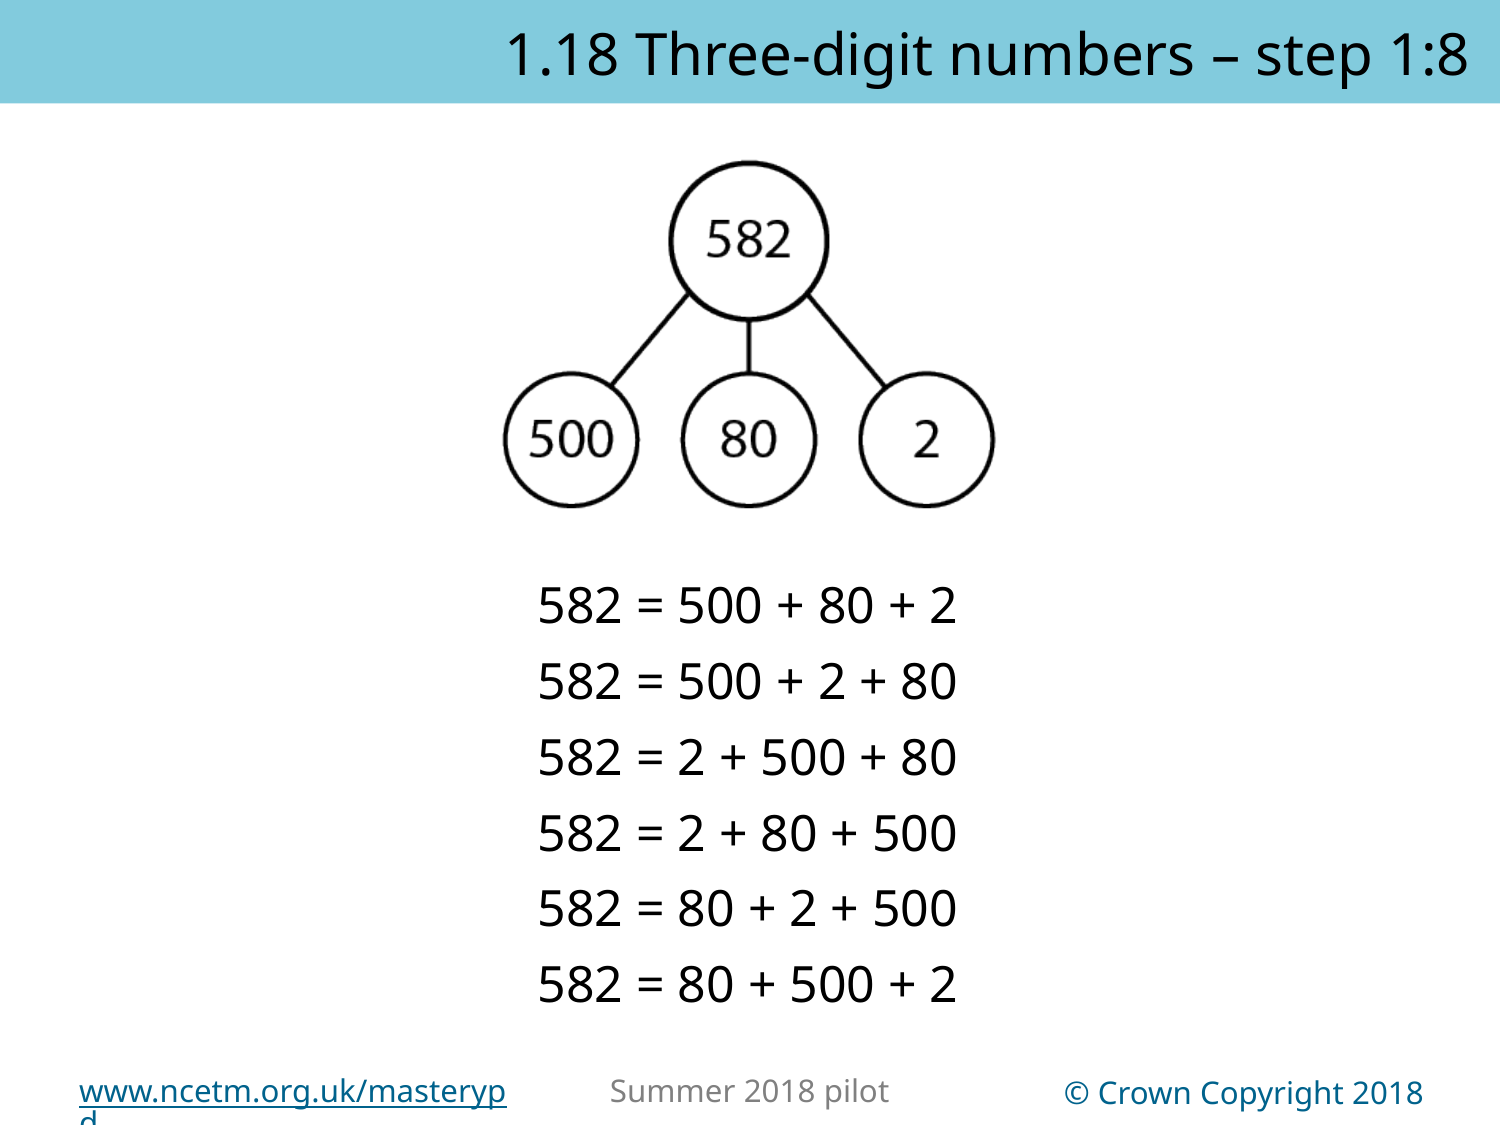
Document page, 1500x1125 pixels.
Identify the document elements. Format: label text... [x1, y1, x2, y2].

picture [95, 139, 1405, 531]
text_box 582 = 2 + 500 + 80 [469, 717, 1040, 793]
text_box 582 = 500 + 2 + 80 [469, 642, 1040, 717]
text_box 582 = 80 + 2 + 500 [469, 869, 1040, 945]
text_box 582 = 80 + 500 + 2 [469, 945, 1040, 1020]
text_box 582 = 2 + 80 + 500 [469, 793, 1040, 869]
text_box 582 = 500 + 80 + 2 [469, 566, 1040, 642]
list 1.18 Three-digit numbers – step 1:8 [0, 0, 1500, 104]
